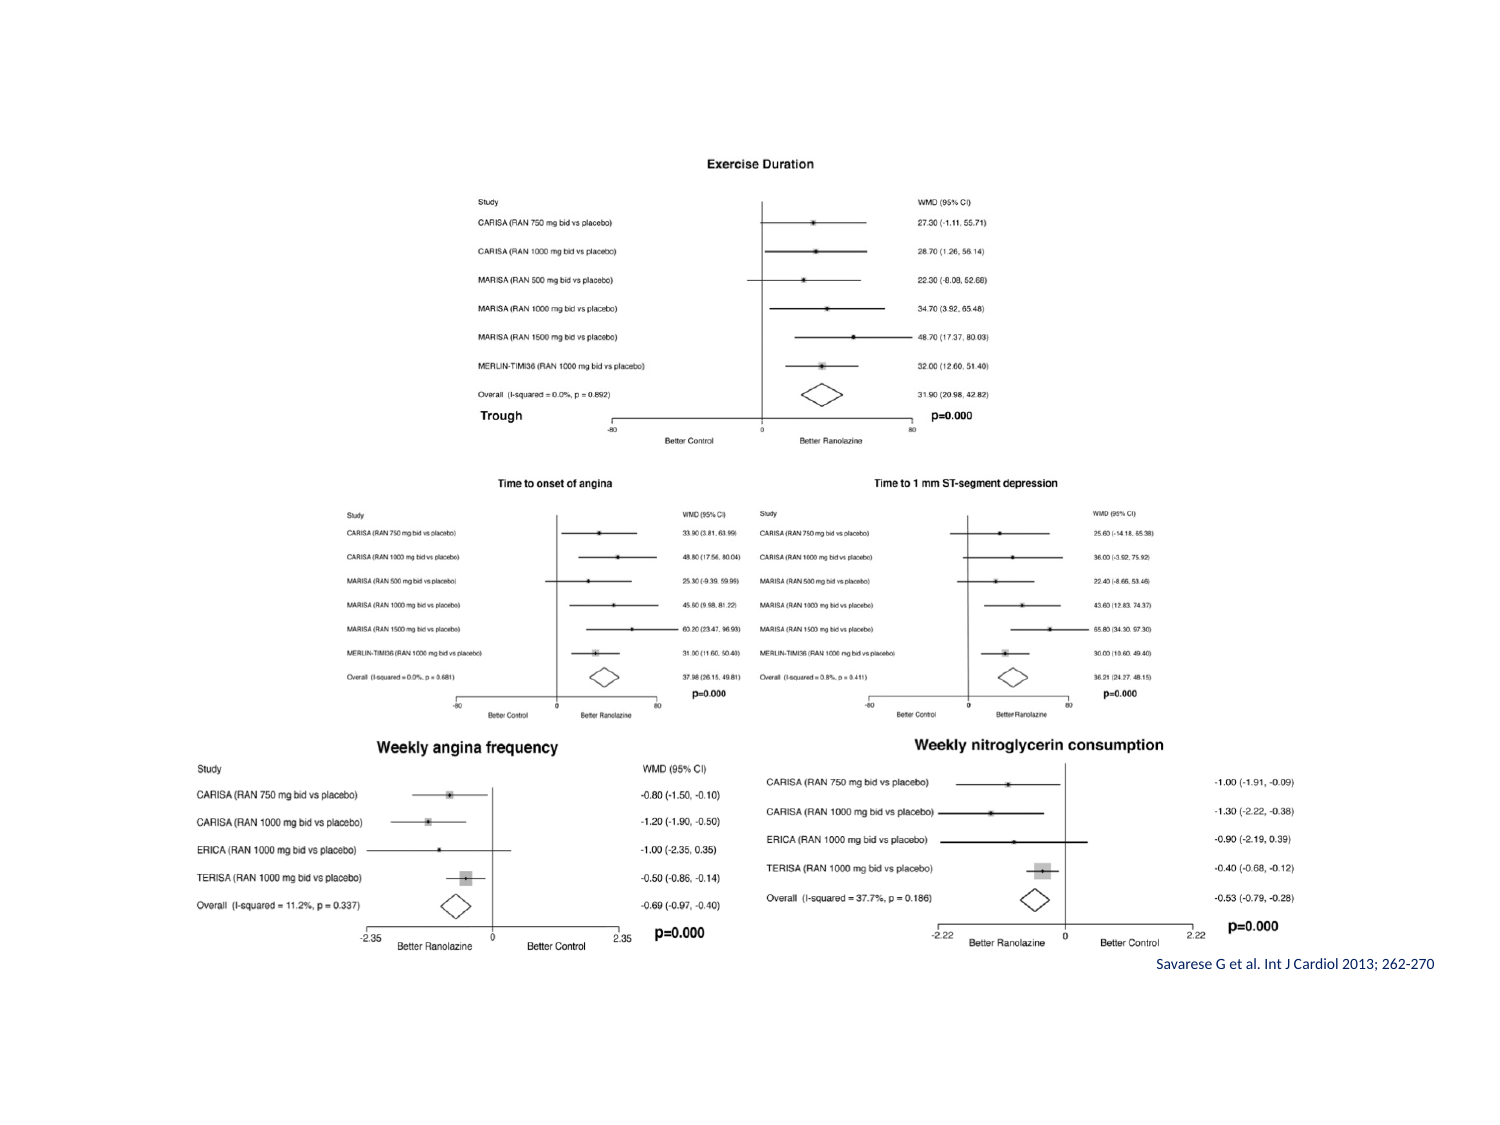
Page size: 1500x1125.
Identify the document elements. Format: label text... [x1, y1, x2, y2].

text_box Savarese G et al. Int J Cardiol 2013; 262-270 [1141, 946, 1450, 981]
picture [339, 455, 1317, 953]
picture [461, 136, 999, 451]
picture [187, 730, 751, 955]
